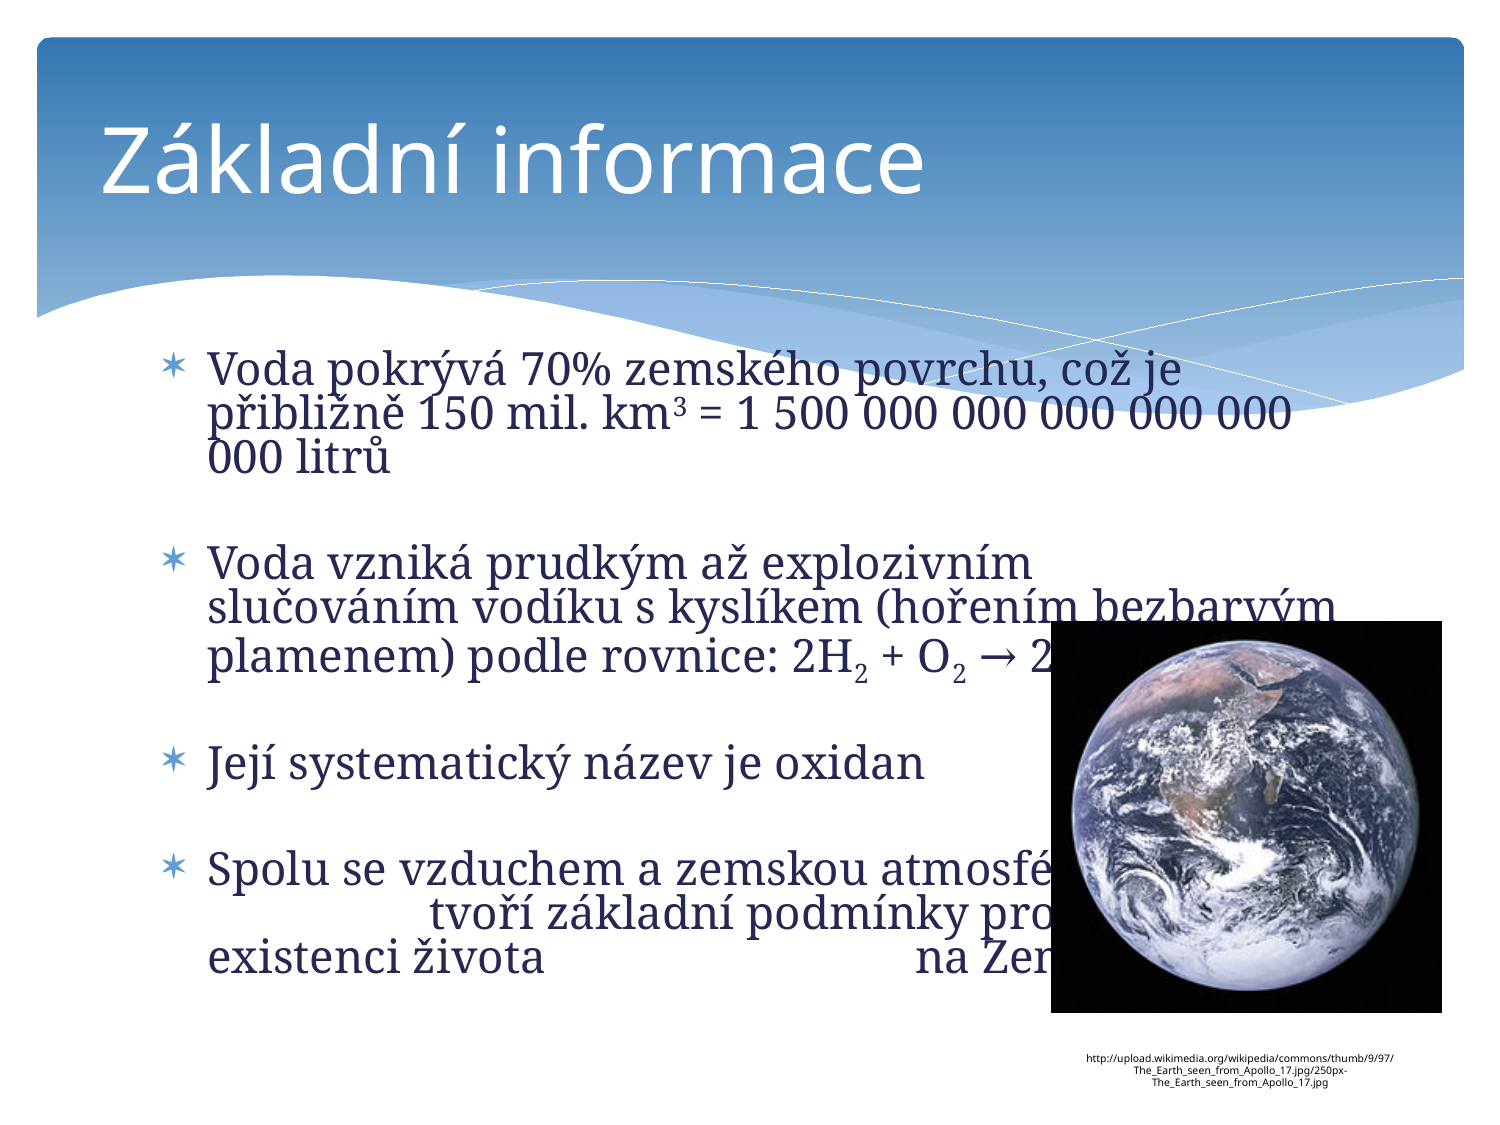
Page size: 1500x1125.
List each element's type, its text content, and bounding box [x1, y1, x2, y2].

text_box http://upload.wikimedia.org/wikipedia/commons/thumb/9/97/The_Earth_seen_from_Apollo_17.jpg/250px-The_Earth_seen_from_Apollo_17.jpg [1045, 1040, 1436, 1100]
title Základní informace [85, 54, 1437, 261]
list Voda pokrývá 70% zemského povrchu, což je přibližně 150 mil. km3 = 1 500 000 000 000 000 000 000 litrů Voda vzniká prudkým až explozivním slučováním vodíku s kyslíkem (hořením bezbarvým plamenem) podle rovnice: 2H2 + O2 → 2H2O Její systematický název je oxidan Spolu se vzduchem a zemskou atmosférou tvoří základní podmínky pro existenci života na Zemi [147, 278, 1363, 1012]
picture [1050, 621, 1442, 1013]
